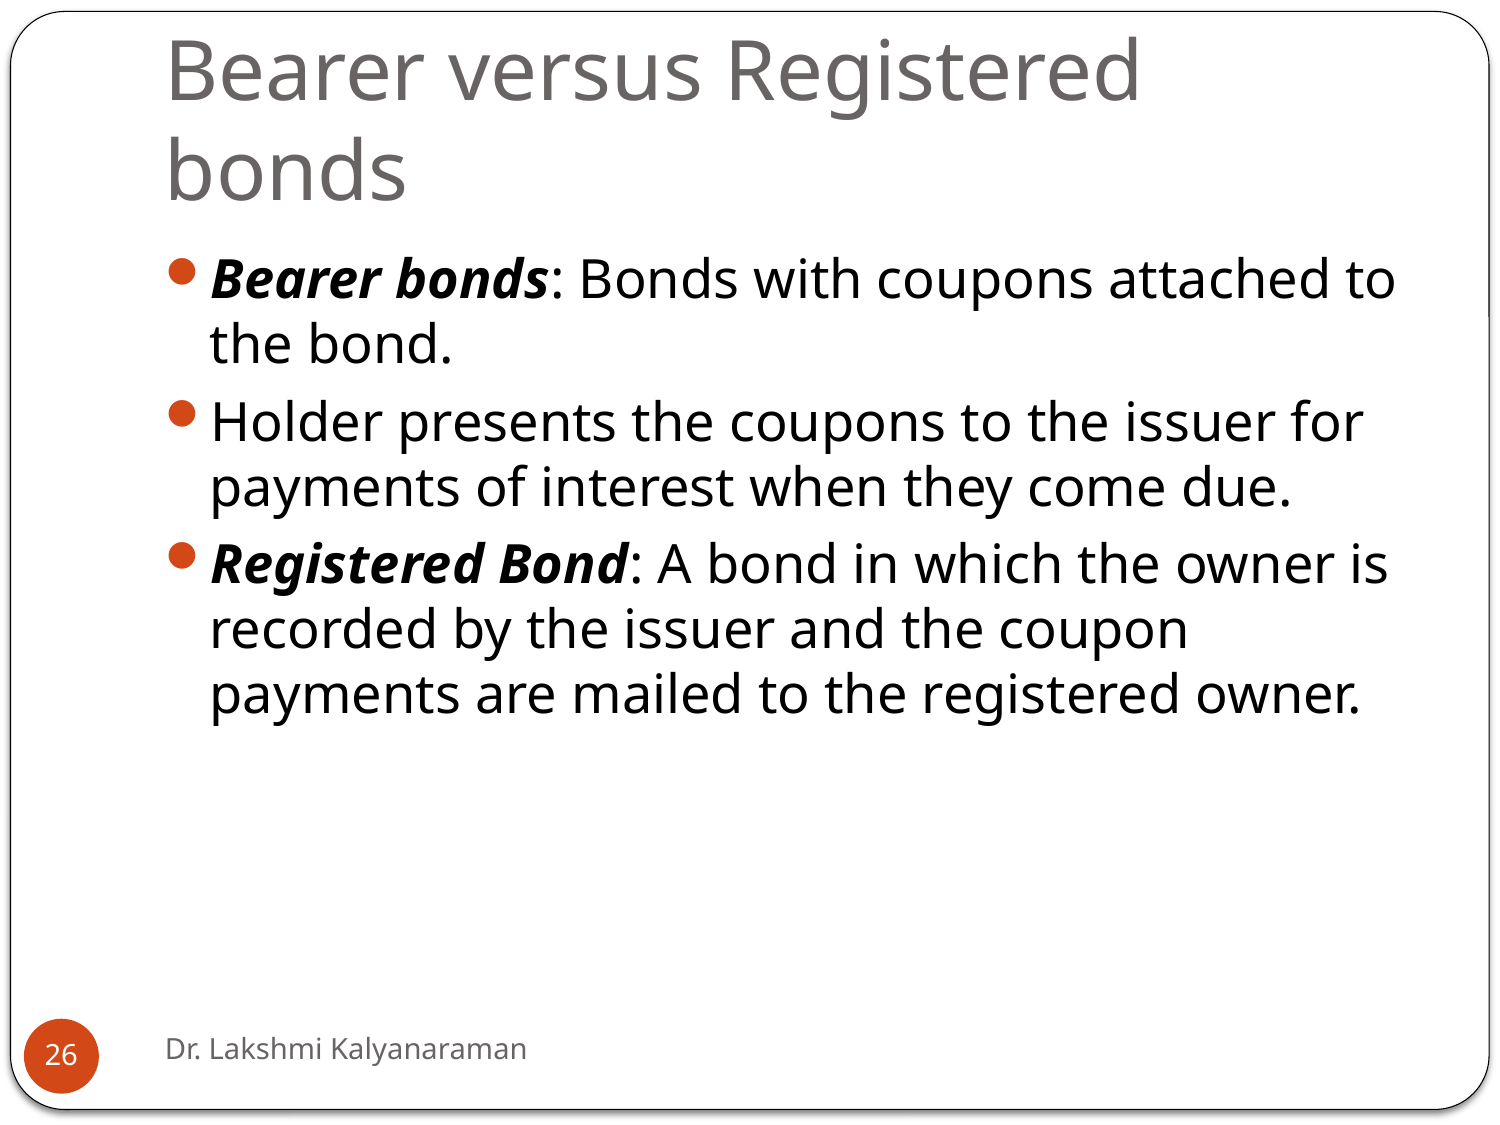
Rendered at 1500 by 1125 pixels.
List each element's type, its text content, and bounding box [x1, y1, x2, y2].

footer Dr. Lakshmi Kalyanaraman [150, 1012, 800, 1088]
slide_number 26 [23, 1018, 99, 1094]
list Bearer bonds: Bonds with coupons attached to the bond. Holder presents the coupons to the issuer for payments of interest when they come due. Registered Bond: A bond in which the owner is recorded by the issuer and the coupon payments are mailed to the registered owner. [150, 237, 1425, 988]
title Bearer versus Registered bonds [150, 45, 1425, 233]
